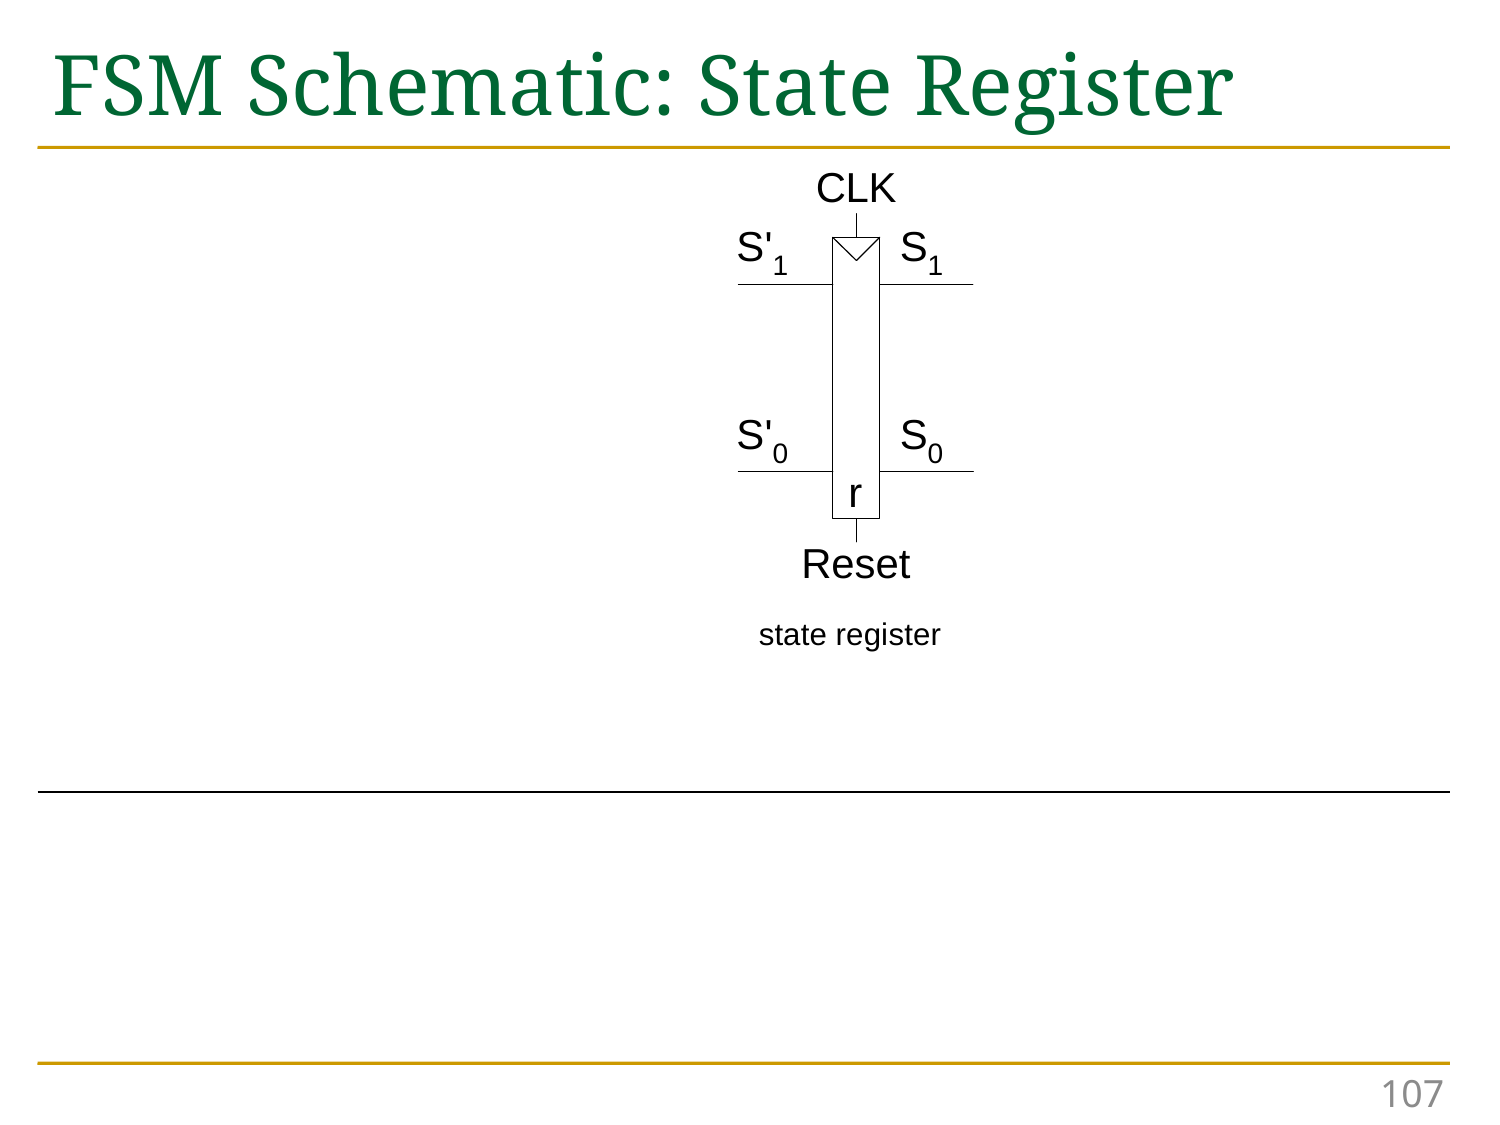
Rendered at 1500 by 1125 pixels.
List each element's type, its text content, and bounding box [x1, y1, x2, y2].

title FSM Schematic: State Register [37, 24, 1450, 200]
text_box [709, 137, 1026, 688]
slide_number 107 [1121, 1066, 1460, 1125]
